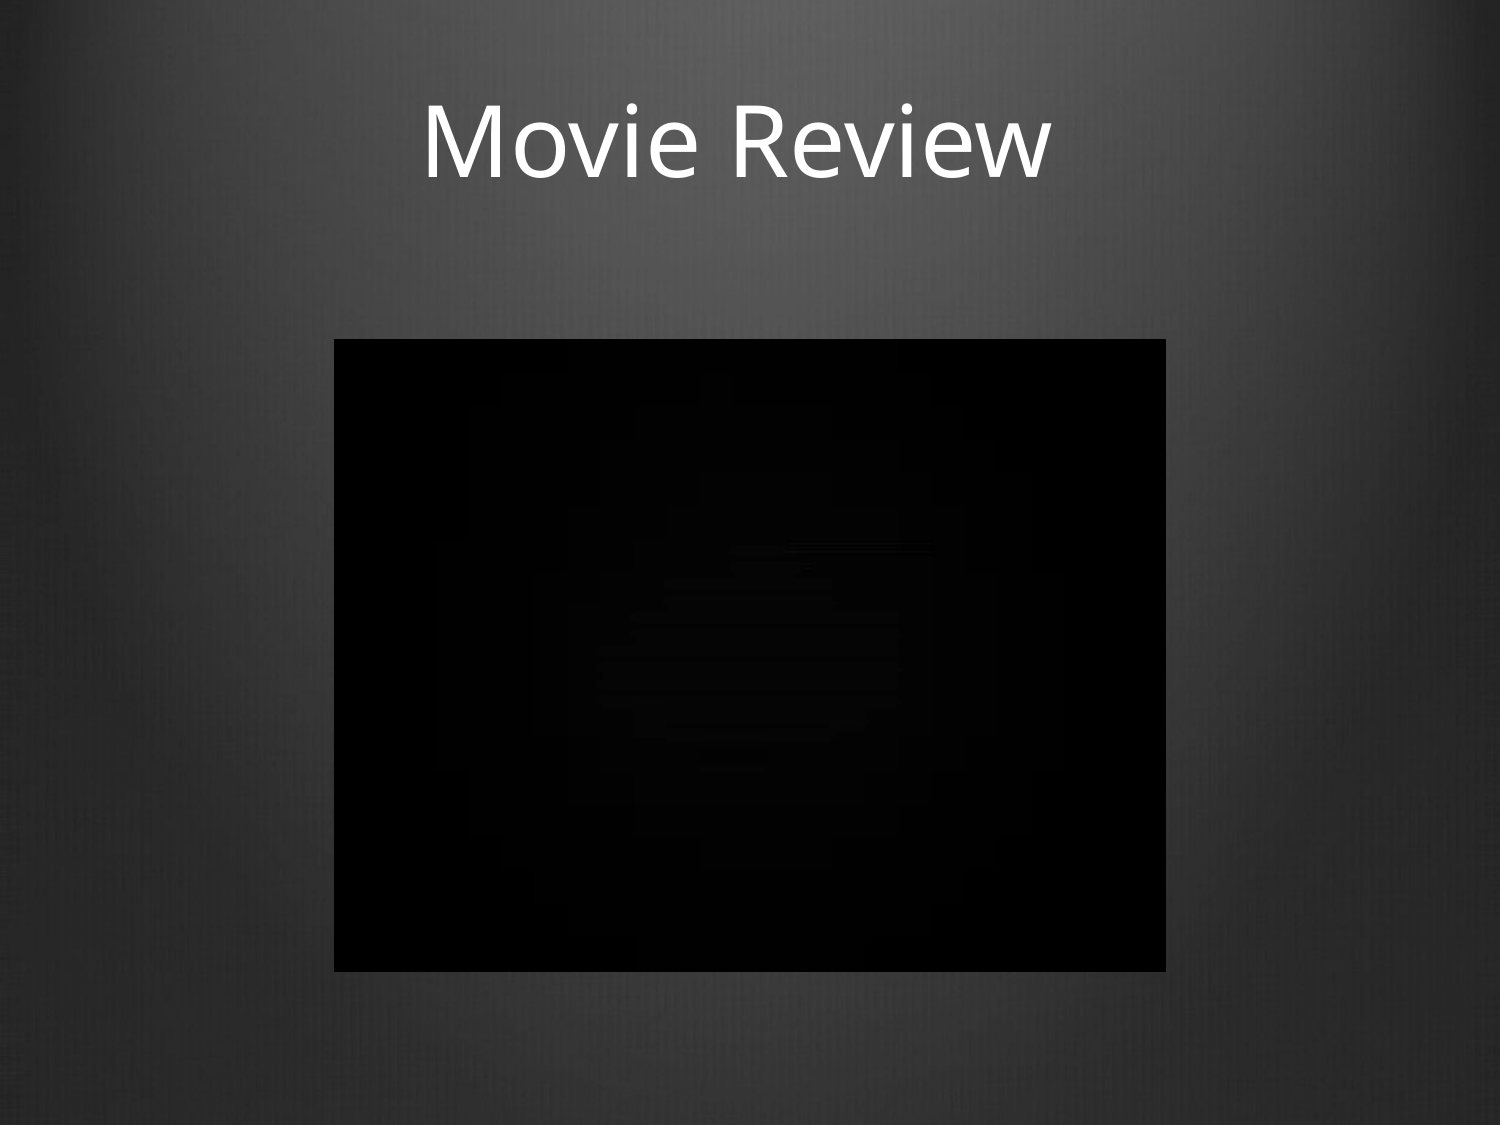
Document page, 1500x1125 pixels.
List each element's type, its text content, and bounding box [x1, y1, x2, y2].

title Movie Review [112, 19, 1388, 255]
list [333, 338, 1167, 973]
